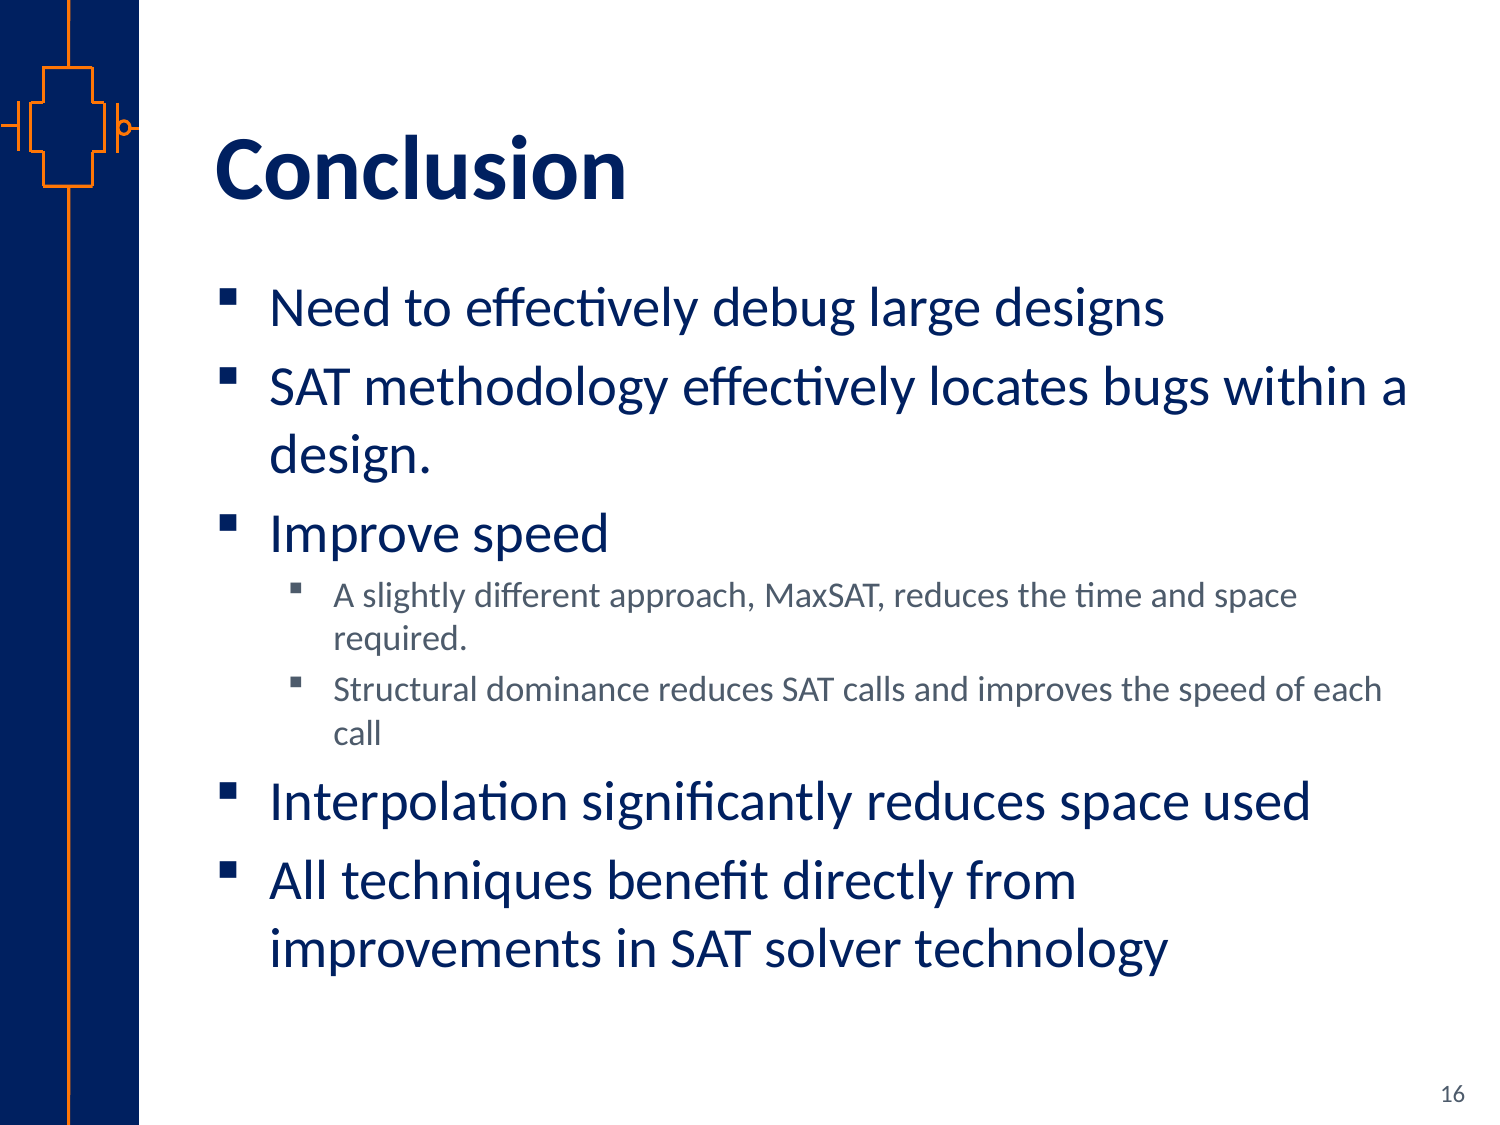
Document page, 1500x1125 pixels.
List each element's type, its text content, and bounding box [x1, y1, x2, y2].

list Need to effectively debug large designs SAT methodology effectively locates bugs within a design. Improve speed A slightly different approach, MaxSAT, reduces the time and space required. Structural dominance reduces SAT calls and improves the speed of each call Interpolation significantly reduces space used All techniques benefit directly from improvements in SAT solver technology [200, 262, 1425, 988]
title Conclusion [200, 37, 1388, 225]
slide_number 16 [1425, 1062, 1488, 1123]
